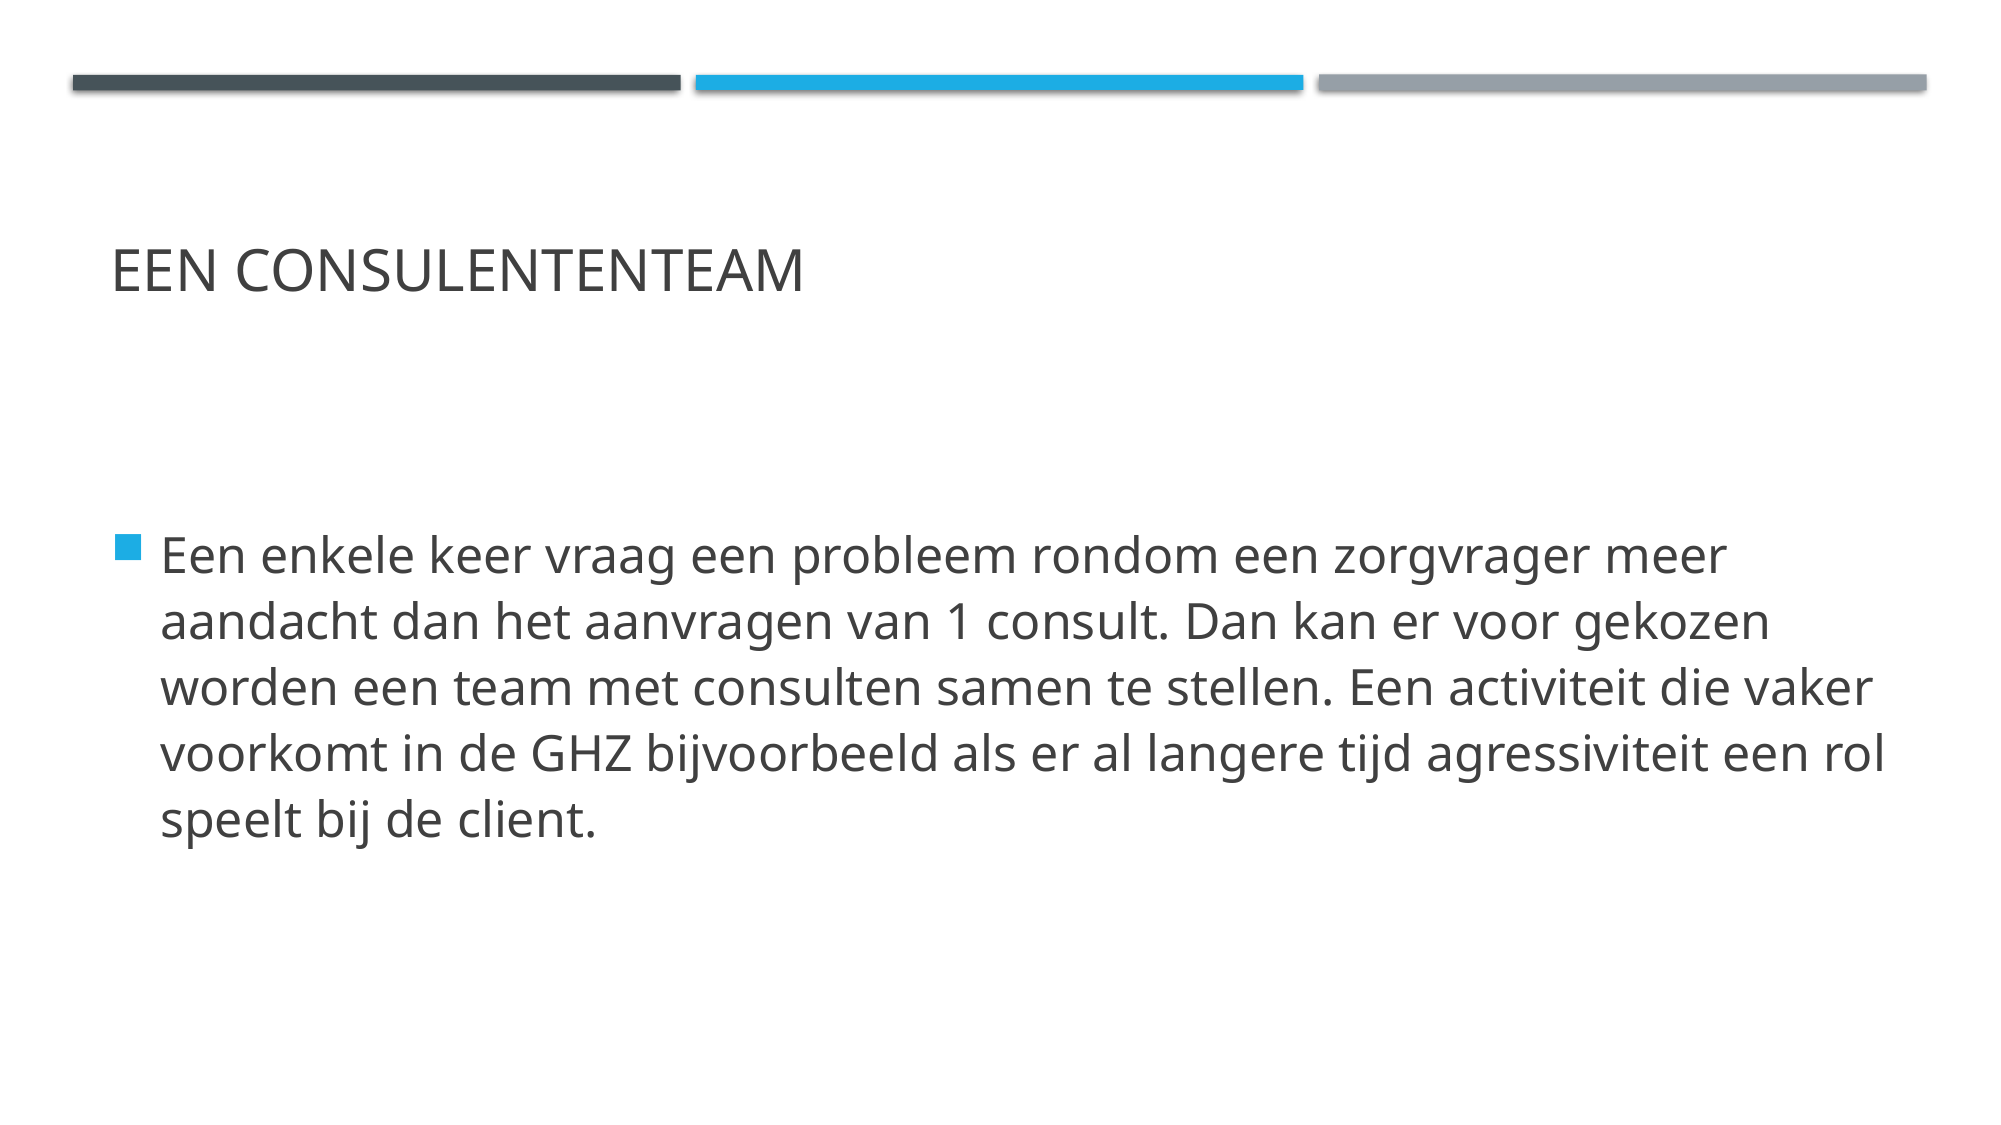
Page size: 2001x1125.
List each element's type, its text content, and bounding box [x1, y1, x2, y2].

title Een consulententeam [95, 115, 1905, 311]
list Een enkele keer vraag een probleem rondom een zorgvrager meer aandacht dan het aanvragen van 1 consult. Dan kan er voor gekozen worden een team met consulten samen te stellen. Een activiteit die vaker voorkomt in de GHZ bijvoorbeeld als er al langere tijd agressiviteit een rol speelt bij de client. [95, 383, 1905, 981]
